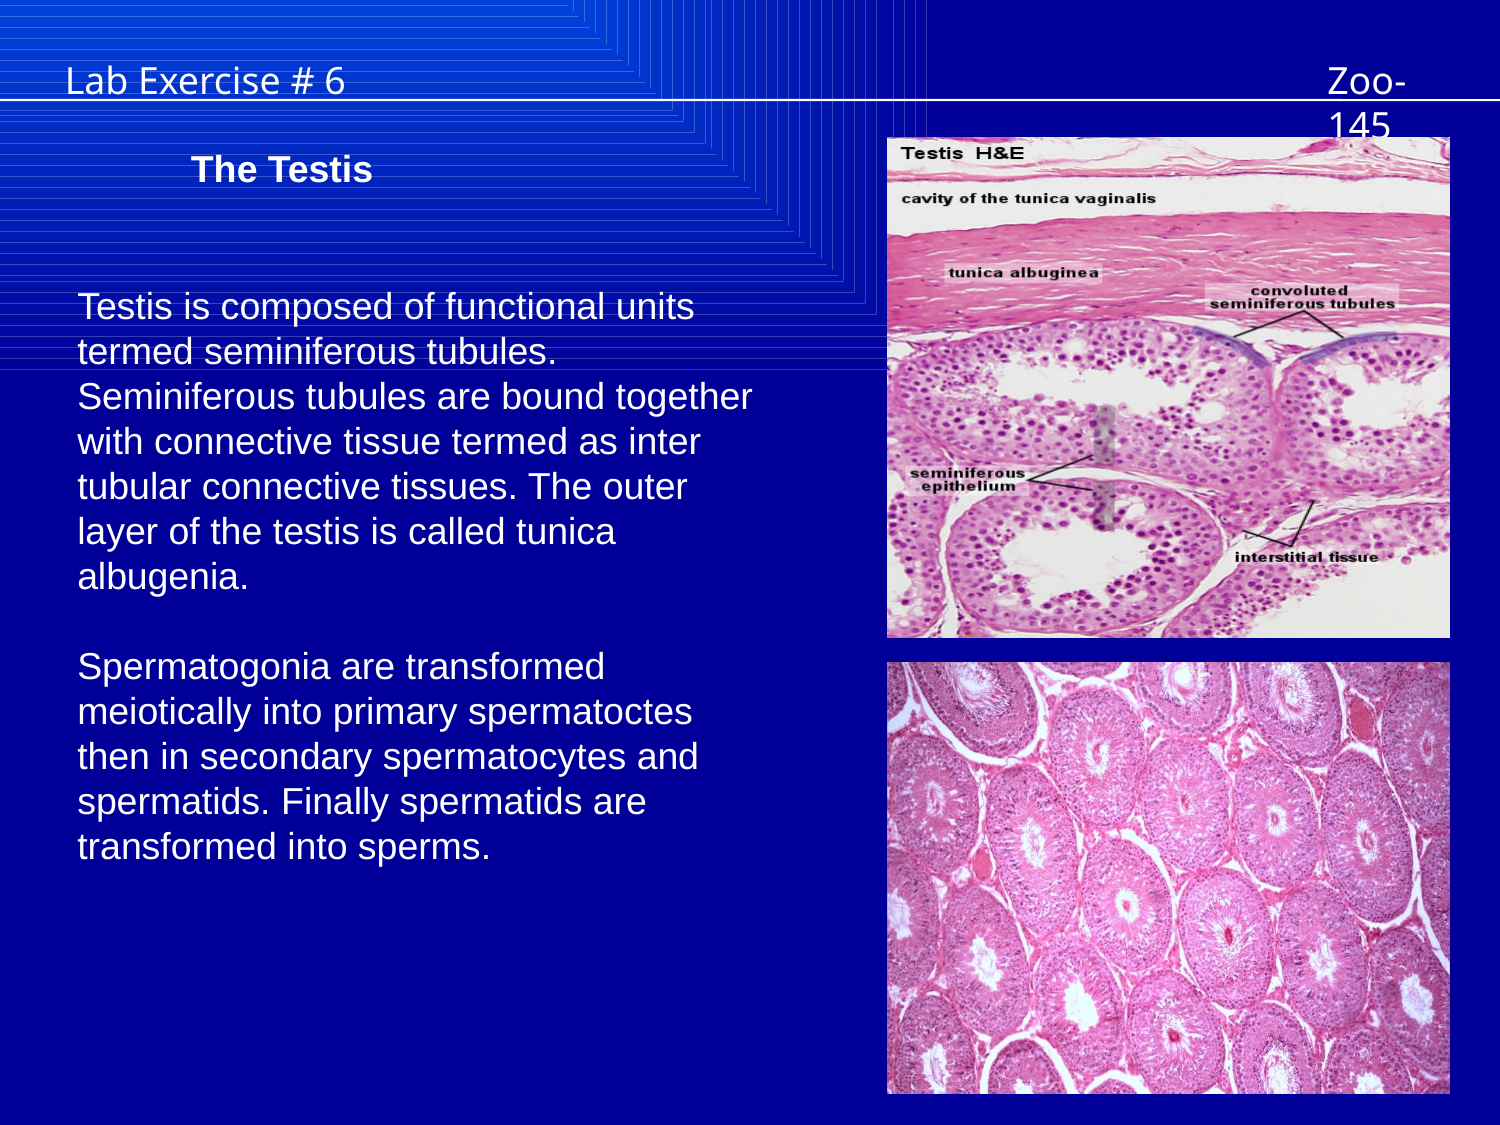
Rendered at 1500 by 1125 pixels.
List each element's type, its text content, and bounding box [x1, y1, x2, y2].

text_box The Testis [176, 137, 389, 198]
picture [887, 137, 1451, 638]
text_box Testis is composed of functional units termed seminiferous tubules. Seminiferous tubules are bound together with connective tissue termed as inter tubular connective tissues. The outer layer of the testis is called tunica albugenia. Spermatogonia are transformed meiotically into primary spermatoctes then in secondary spermatocytes and spermatids. Finally spermatids are transformed into sperms. [62, 274, 775, 920]
picture [887, 662, 1451, 1094]
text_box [0, 49, 1500, 111]
